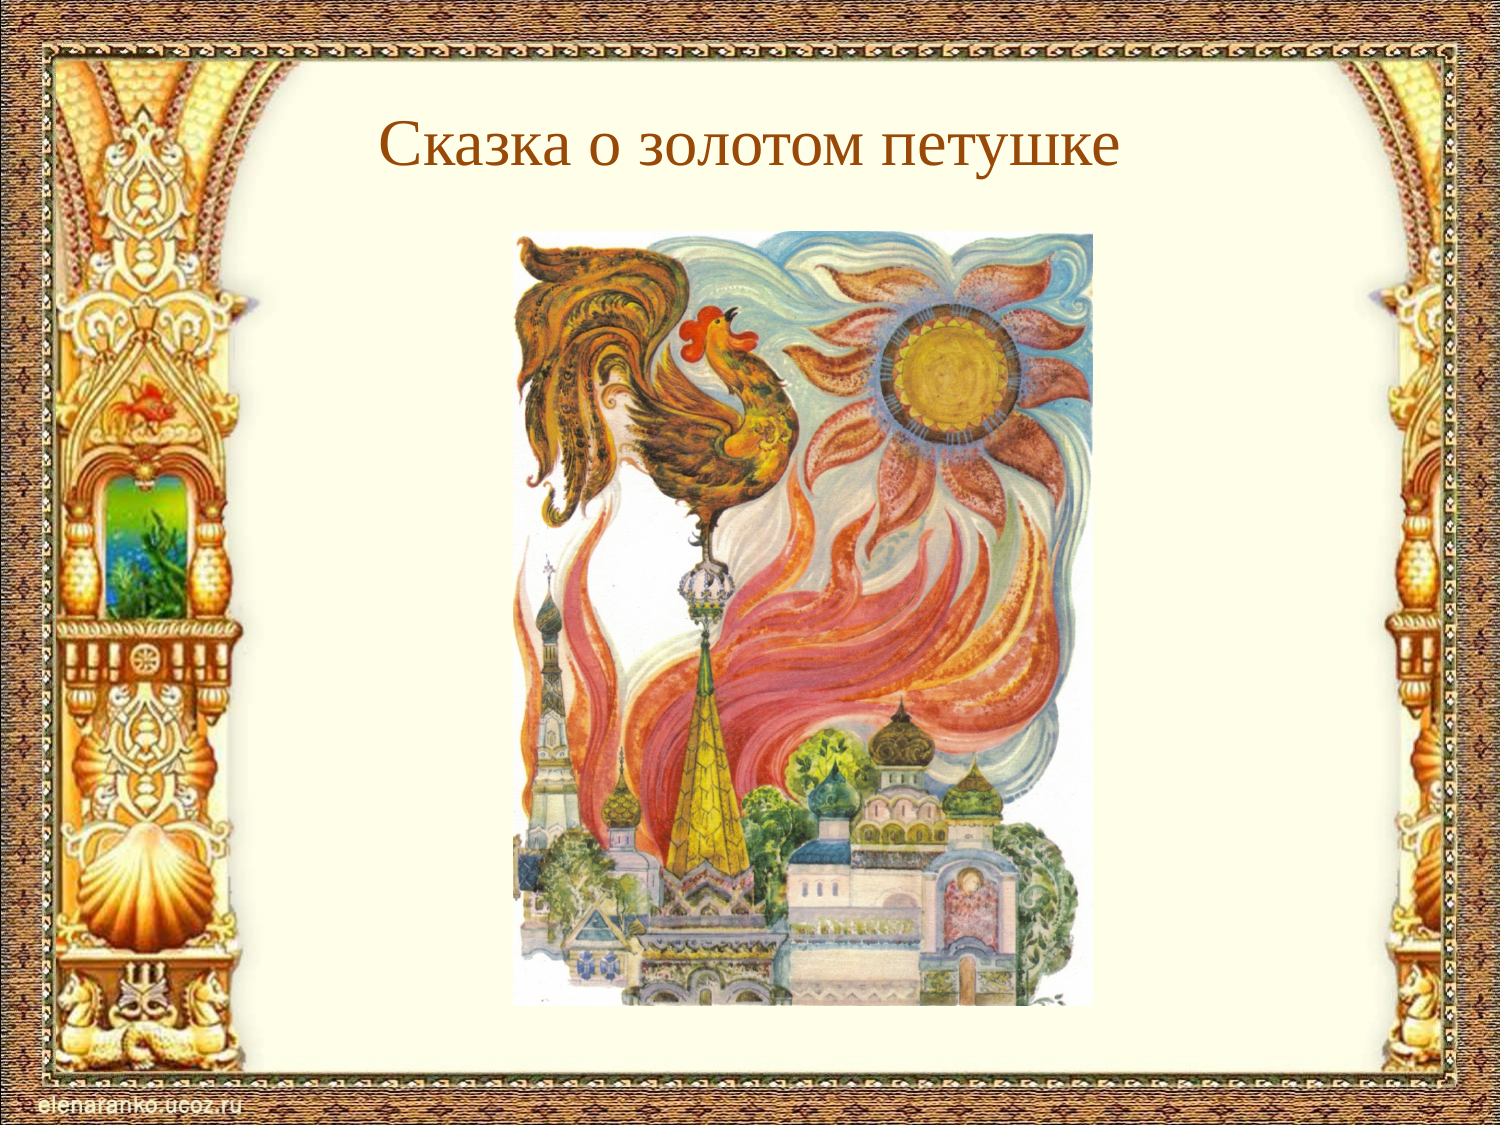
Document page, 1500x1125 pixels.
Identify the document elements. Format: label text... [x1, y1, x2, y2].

title Сказка о золотом петушке [75, 45, 1425, 233]
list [513, 231, 1093, 1007]
picture [0, 0, 1500, 1125]
